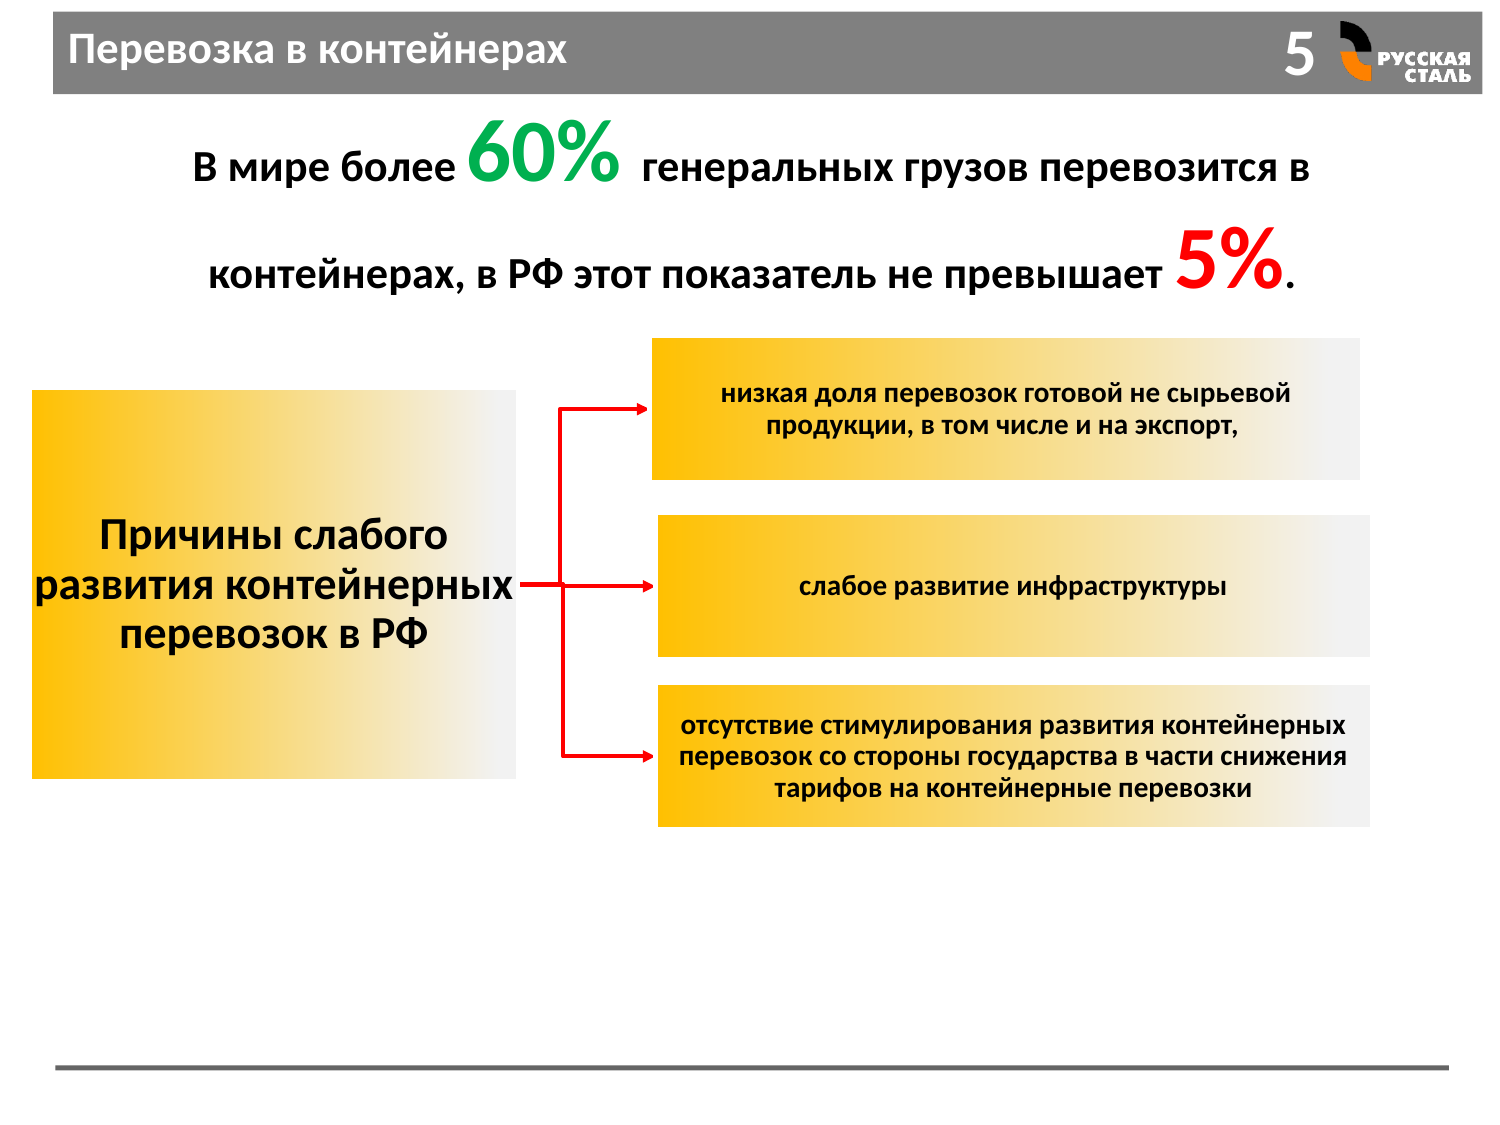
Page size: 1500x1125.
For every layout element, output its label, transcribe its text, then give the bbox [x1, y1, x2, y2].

text_box 5 [1268, 0, 1332, 96]
text_box [55, 1065, 1449, 1071]
title В мире более 60% генеральных грузов перевозится в контейнерах, в РФ этот показатель не превышает 5%. [77, 85, 1428, 206]
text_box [29, 207, 1473, 979]
picture [1340, 21, 1473, 85]
text_box Перевозка в контейнерах [1332, 11, 1483, 95]
text_box Перевозка в контейнерах [53, 11, 1268, 95]
